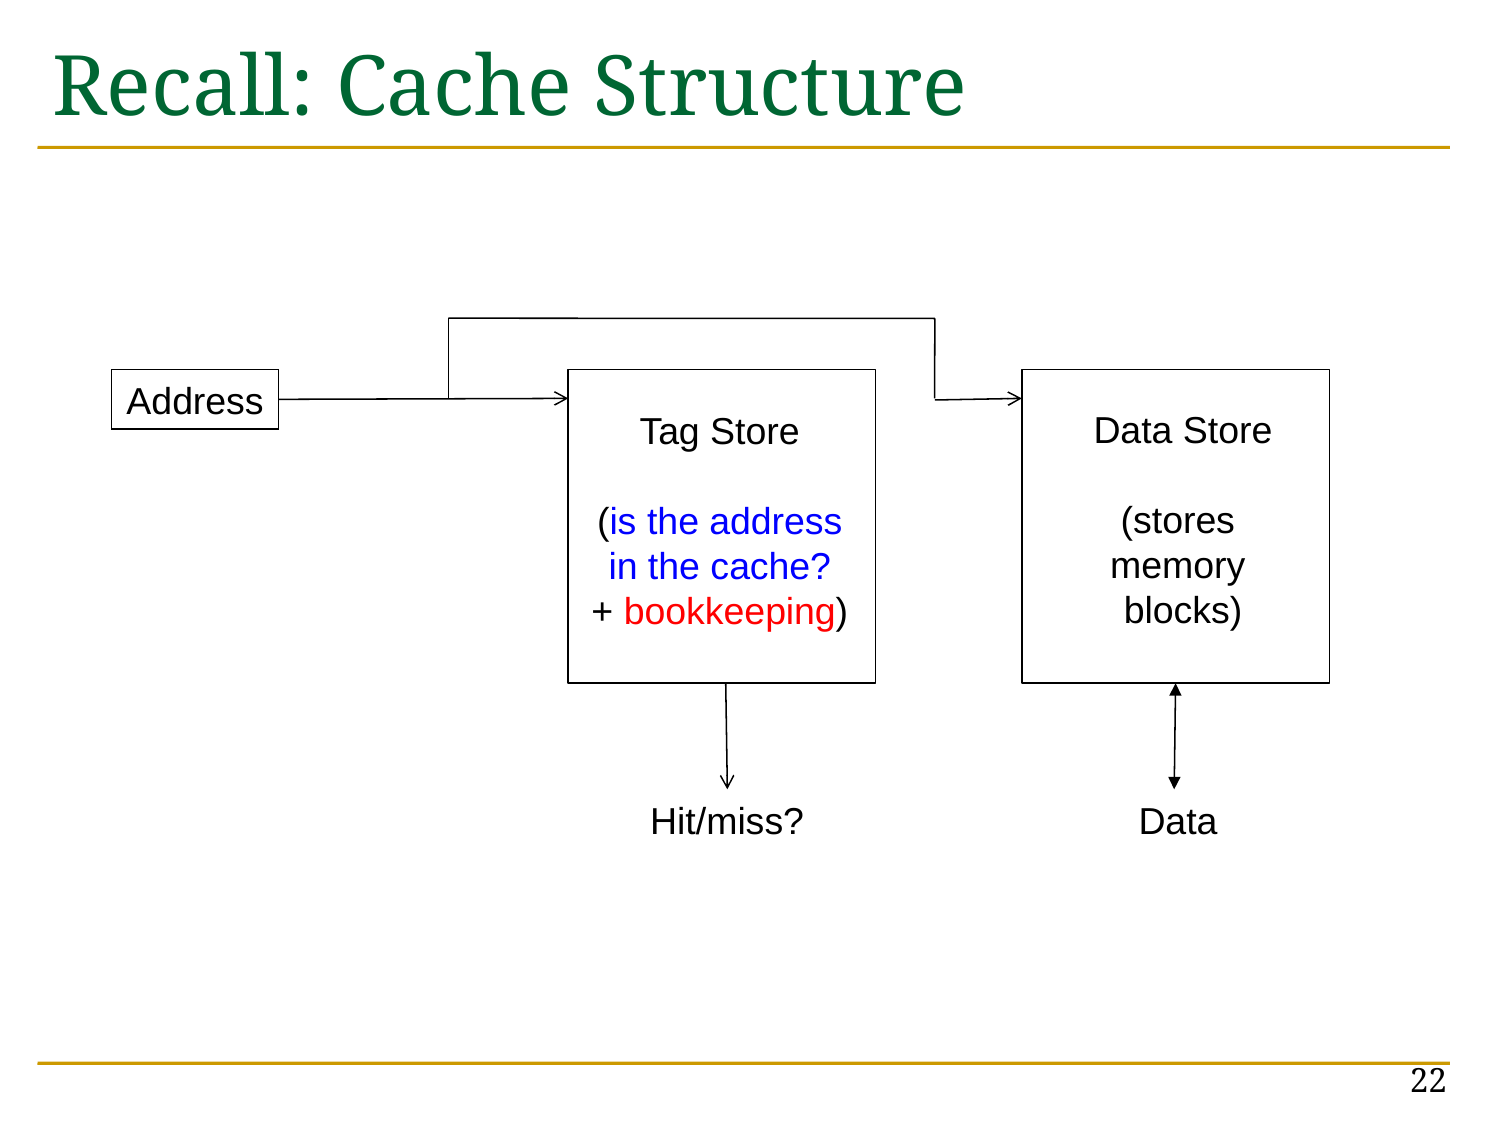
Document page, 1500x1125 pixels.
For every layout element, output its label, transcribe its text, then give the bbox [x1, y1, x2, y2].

text_box Address [111, 369, 279, 430]
text_box [1021, 369, 1330, 684]
text_box [568, 369, 876, 399]
slide_number 22 [1111, 1036, 1462, 1112]
text_box Data [1123, 789, 1233, 849]
text_box Tag Store (is the address in the cache? + bookkeeping) [563, 399, 876, 775]
text_box Data Store (stores memory blocks) [1078, 398, 1288, 639]
title Recall: Cache Structure [37, 24, 1450, 200]
text_box Hit/miss? [635, 789, 820, 849]
